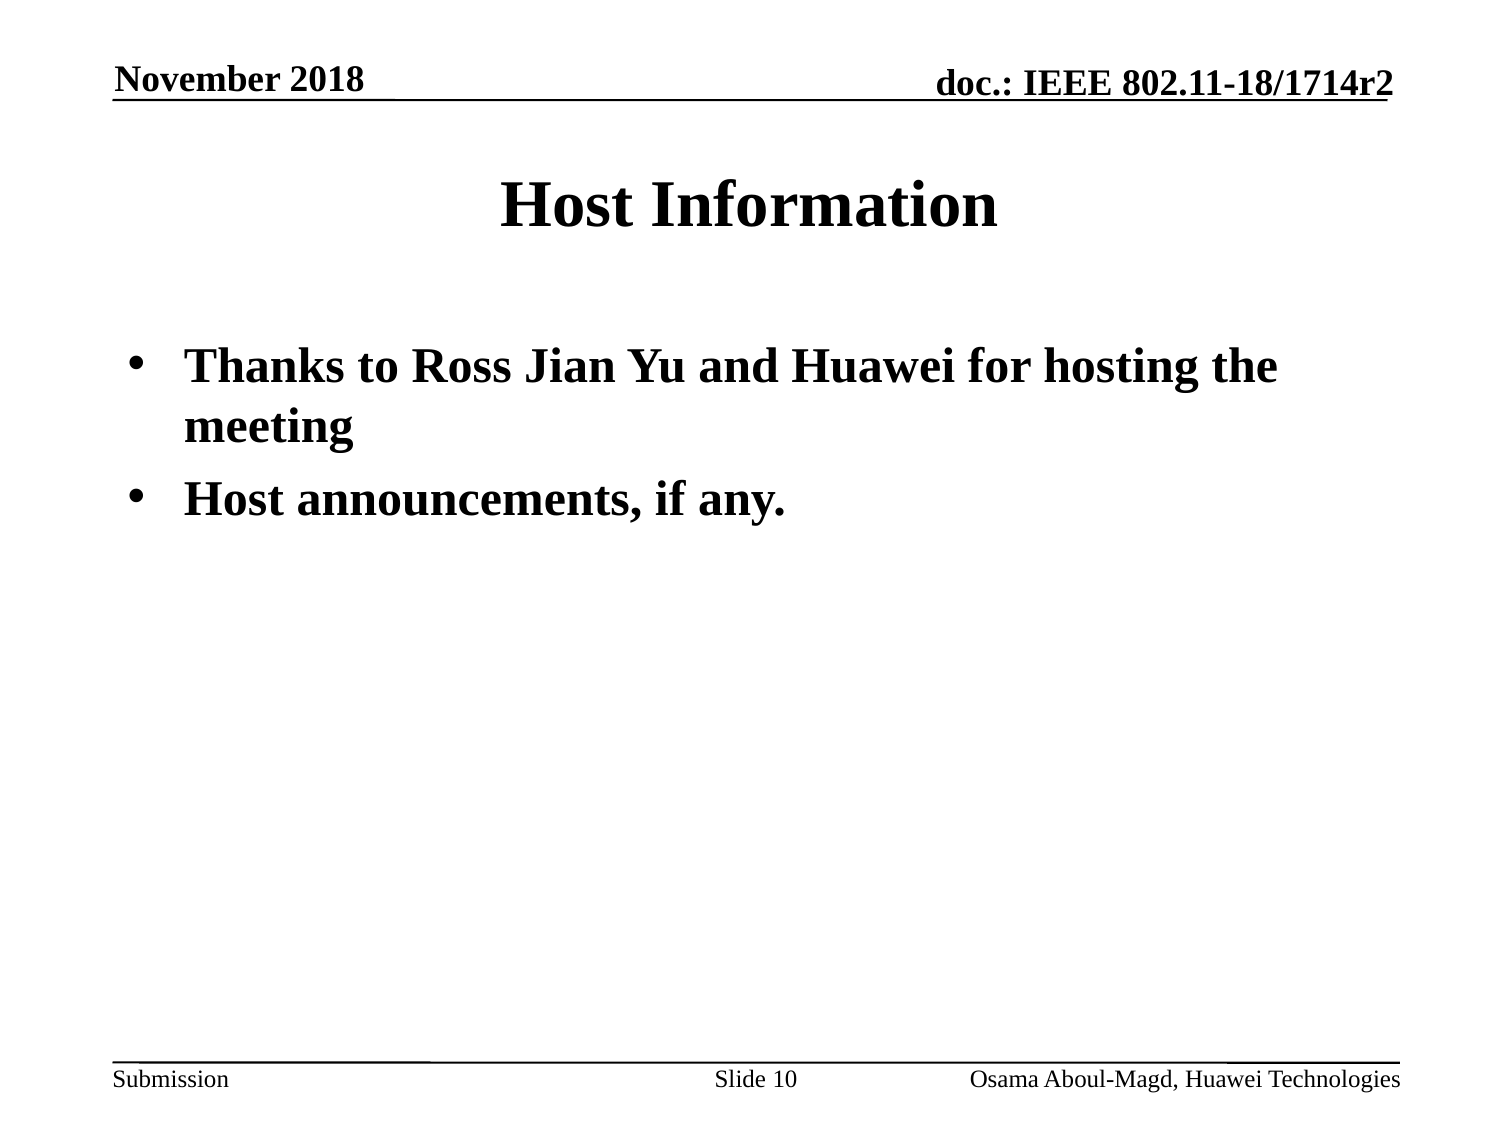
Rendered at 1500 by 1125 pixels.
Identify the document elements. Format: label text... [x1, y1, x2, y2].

title Host Information [112, 112, 1388, 288]
footer Osama Aboul-Magd, Huawei Technologies [878, 1061, 1402, 1093]
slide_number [114, 54, 423, 100]
list Thanks to Ross Jian Yu and Huawei for hosting the meeting Host announcements, if any. [112, 324, 1388, 1000]
slide_number Slide 10 [712, 1061, 800, 1123]
